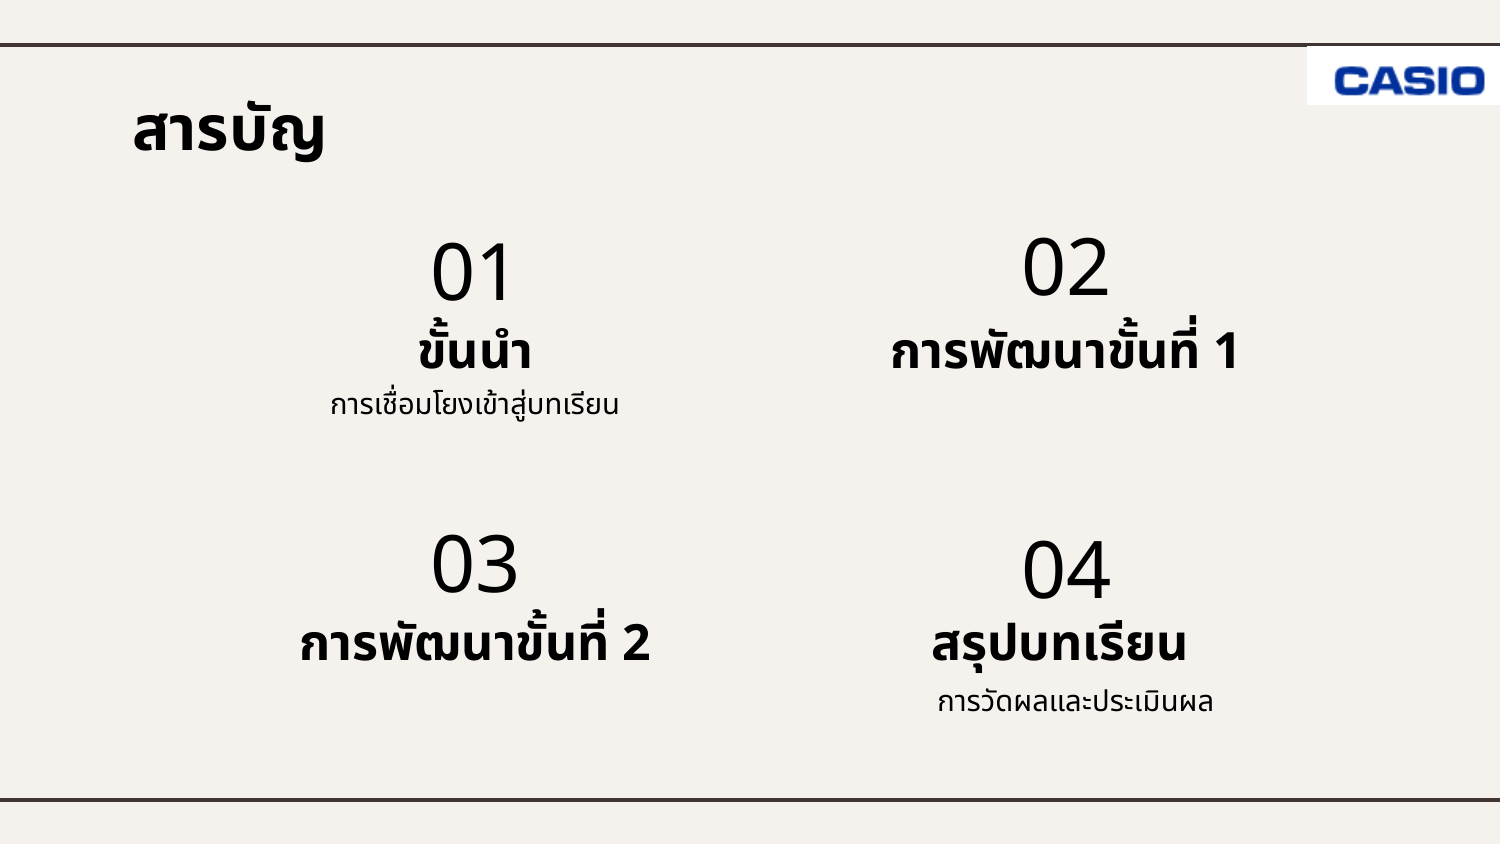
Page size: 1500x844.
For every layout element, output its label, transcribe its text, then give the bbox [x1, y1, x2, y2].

title สารบัญ [116, 72, 705, 167]
subtitle การพัฒนาขั้นที่ 2 [271, 610, 680, 670]
title 03 [390, 505, 561, 616]
subtitle ขั้นนำ [271, 318, 680, 369]
title 04 [981, 512, 1152, 622]
title 01 [390, 213, 561, 324]
subtitle การวัดผลและประเมินผล [862, 666, 1271, 769]
picture [1307, 46, 1500, 105]
title 02 [981, 209, 1152, 319]
subtitle การพัฒนาขั้นที่ 1 [820, 318, 1313, 378]
subtitle สรุปบทเรียน [837, 610, 1296, 670]
subtitle การเชื่อมโยงเข้าสู่บทเรียน [271, 369, 680, 472]
